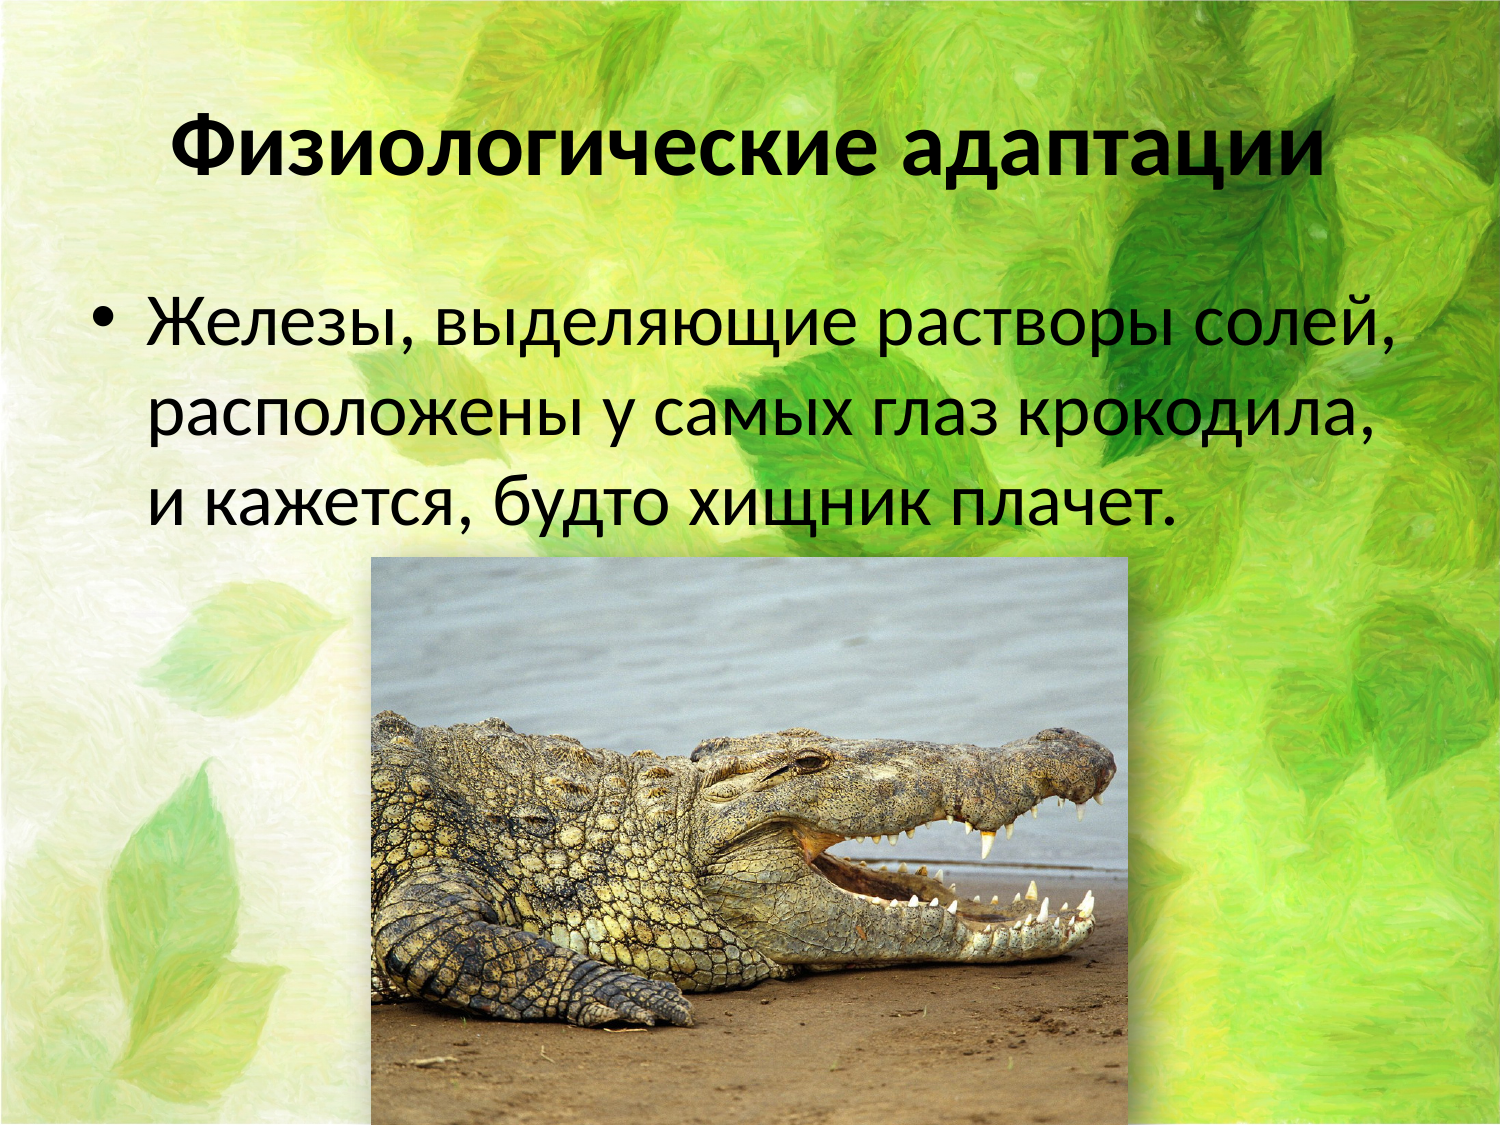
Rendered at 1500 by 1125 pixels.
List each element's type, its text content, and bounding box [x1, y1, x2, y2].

list Железы, выделяющие растворы солей, расположены у самых глаз крокодила, и кажется, будто хищник плачет. [75, 262, 1436, 693]
title Физиологические адаптации [75, 45, 1425, 233]
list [371, 557, 1129, 1125]
